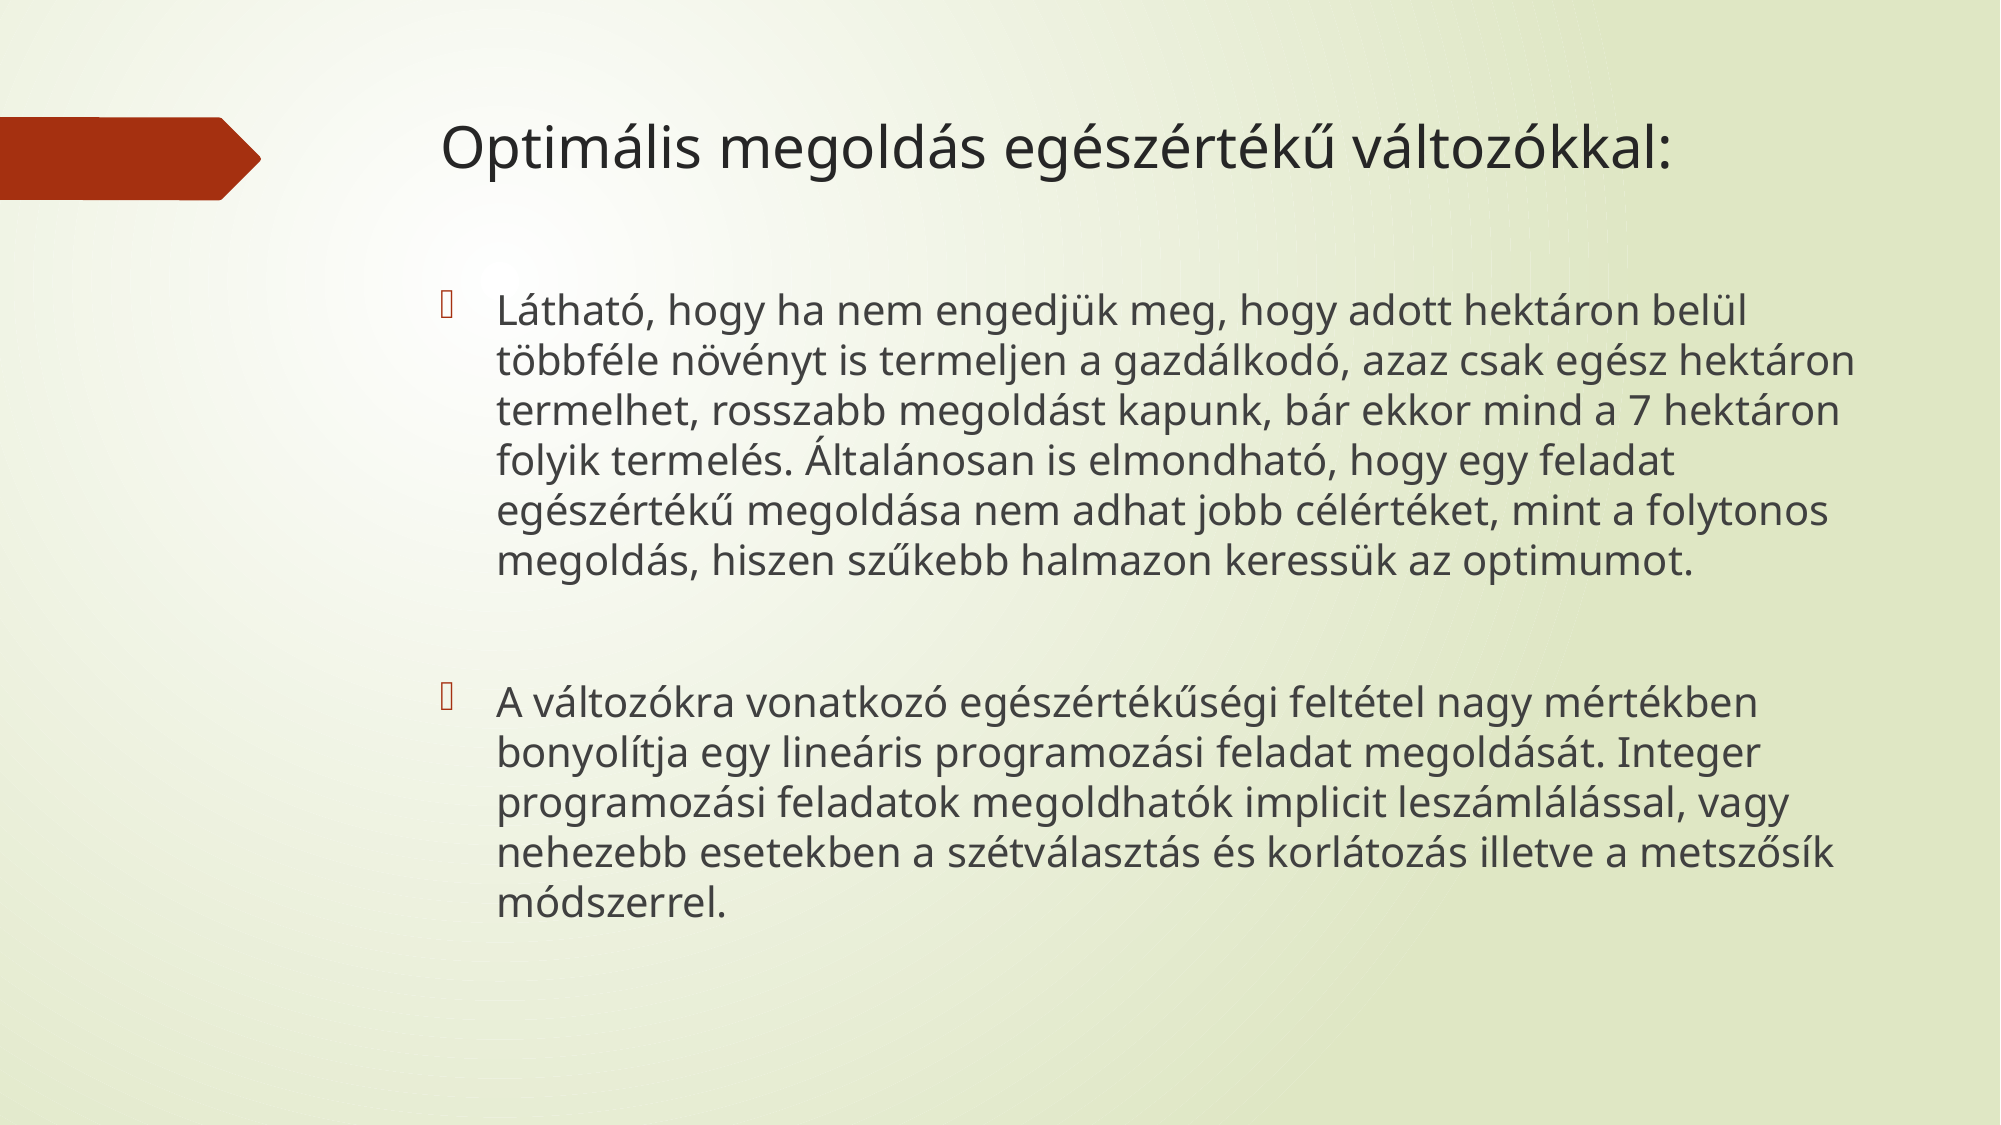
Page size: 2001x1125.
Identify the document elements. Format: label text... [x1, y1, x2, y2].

list Látható, hogy ha nem engedjük meg, hogy adott hektáron belül többféle növényt is termeljen a gazdálkodó, azaz csak egész hektáron termelhet, rosszabb megoldást kapunk, bár ekkor mind a 7 hektáron folyik termelés. Általánosan is elmondható, hogy egy feladat egészértékű megoldása nem adhat jobb célértéket, mint a folytonos megoldás, hiszen szűkebb halmazon keressük az optimumot. A változókra vonatkozó egészértékűségi feltétel nagy mértékben bonyolítja egy lineáris programozási feladat megoldását. Integer programozási feladatok megoldhatók implicit leszámlálással, vagy nehezebb esetekben a szétválasztás és korlátozás illetve a metszősík módszerrel. [424, 276, 1888, 970]
title Optimális megoldás egészértékű változókkal: [425, 102, 1888, 276]
